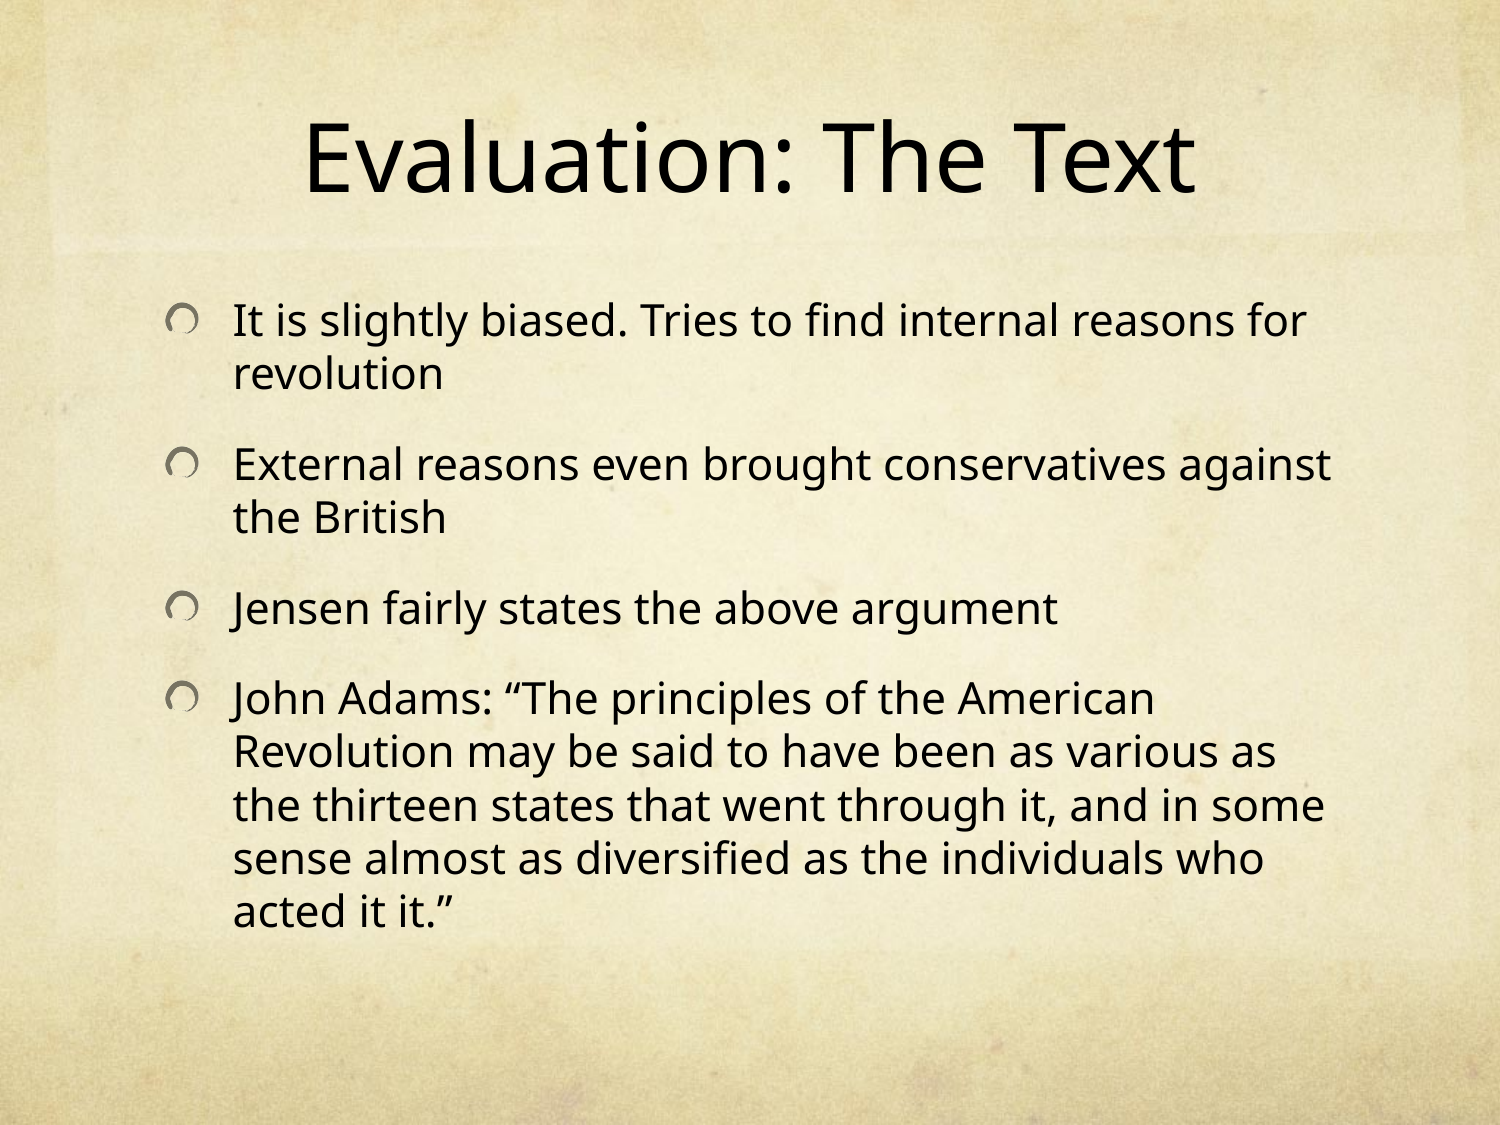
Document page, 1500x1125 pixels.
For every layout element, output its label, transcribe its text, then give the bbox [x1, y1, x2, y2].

title Evaluation: The Text [150, 82, 1350, 225]
picture [0, 0, 1500, 1125]
list It is slightly biased. Tries to find internal reasons for revolution External reasons even brought conservatives against the British Jensen fairly states the above argument John Adams: “The principles of the American Revolution may be said to have been as various as the thirteen states that went through it, and in some sense almost as diversified as the individuals who acted it it.” [150, 284, 1350, 950]
